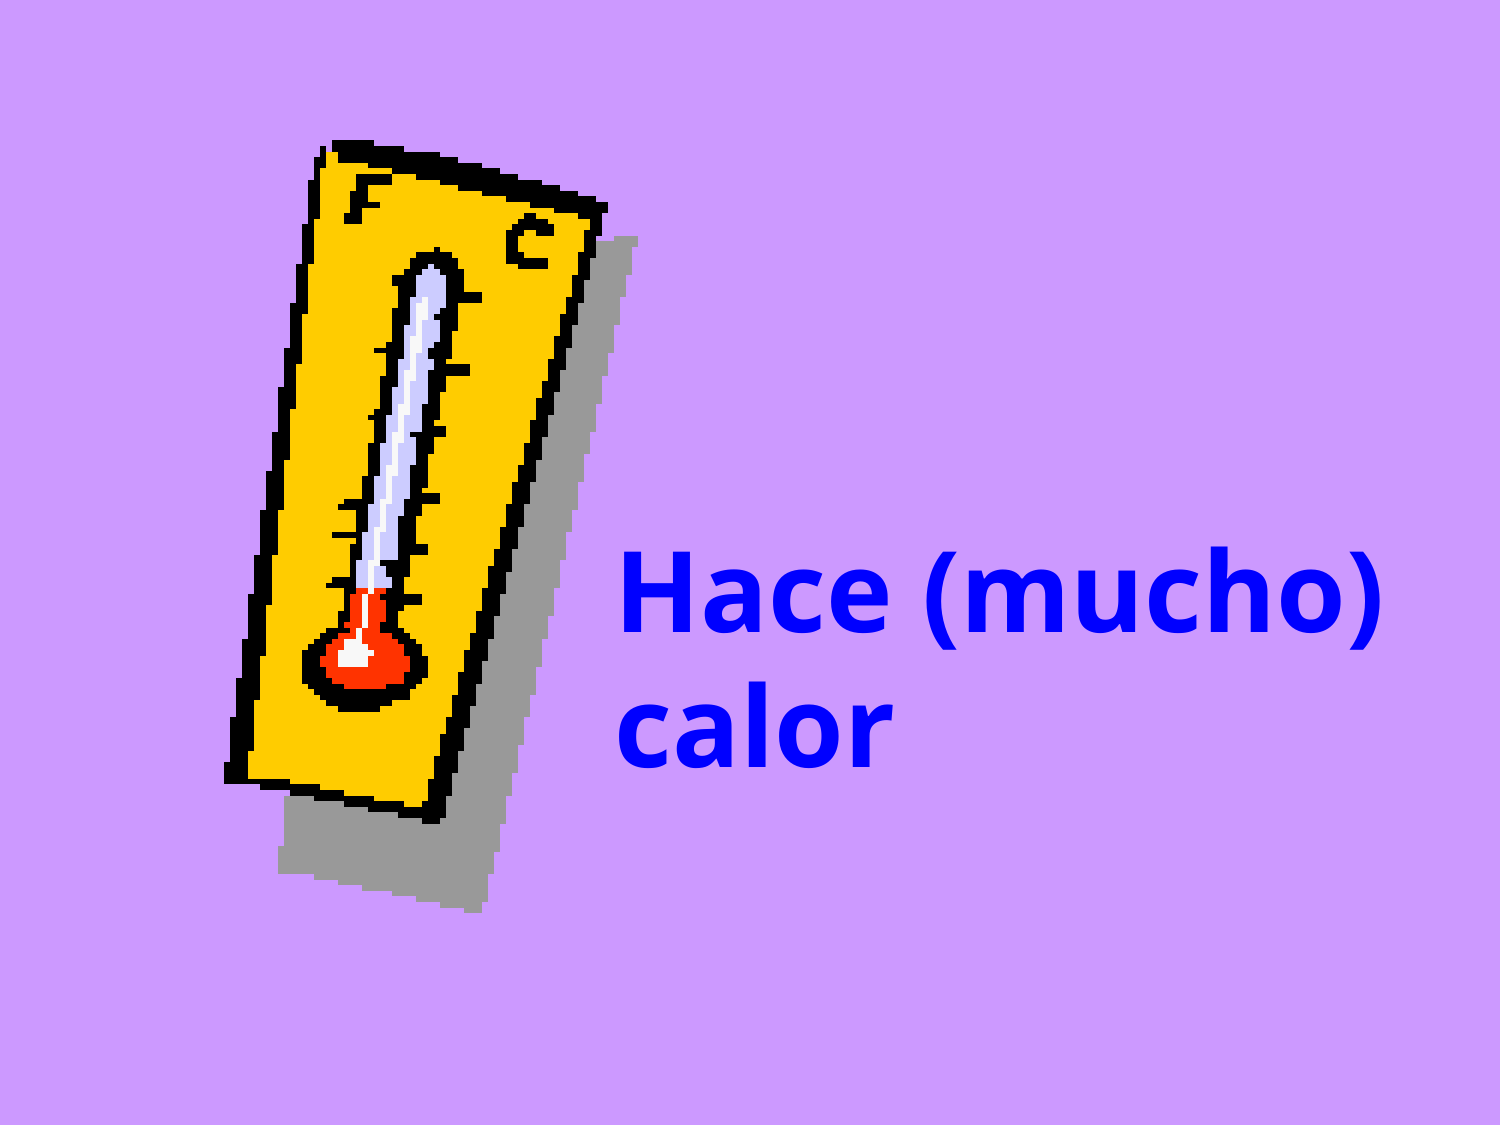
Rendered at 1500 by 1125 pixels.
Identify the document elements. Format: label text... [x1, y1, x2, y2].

text_box Hace (mucho) calor [654, 512, 1500, 798]
picture [212, 124, 650, 926]
